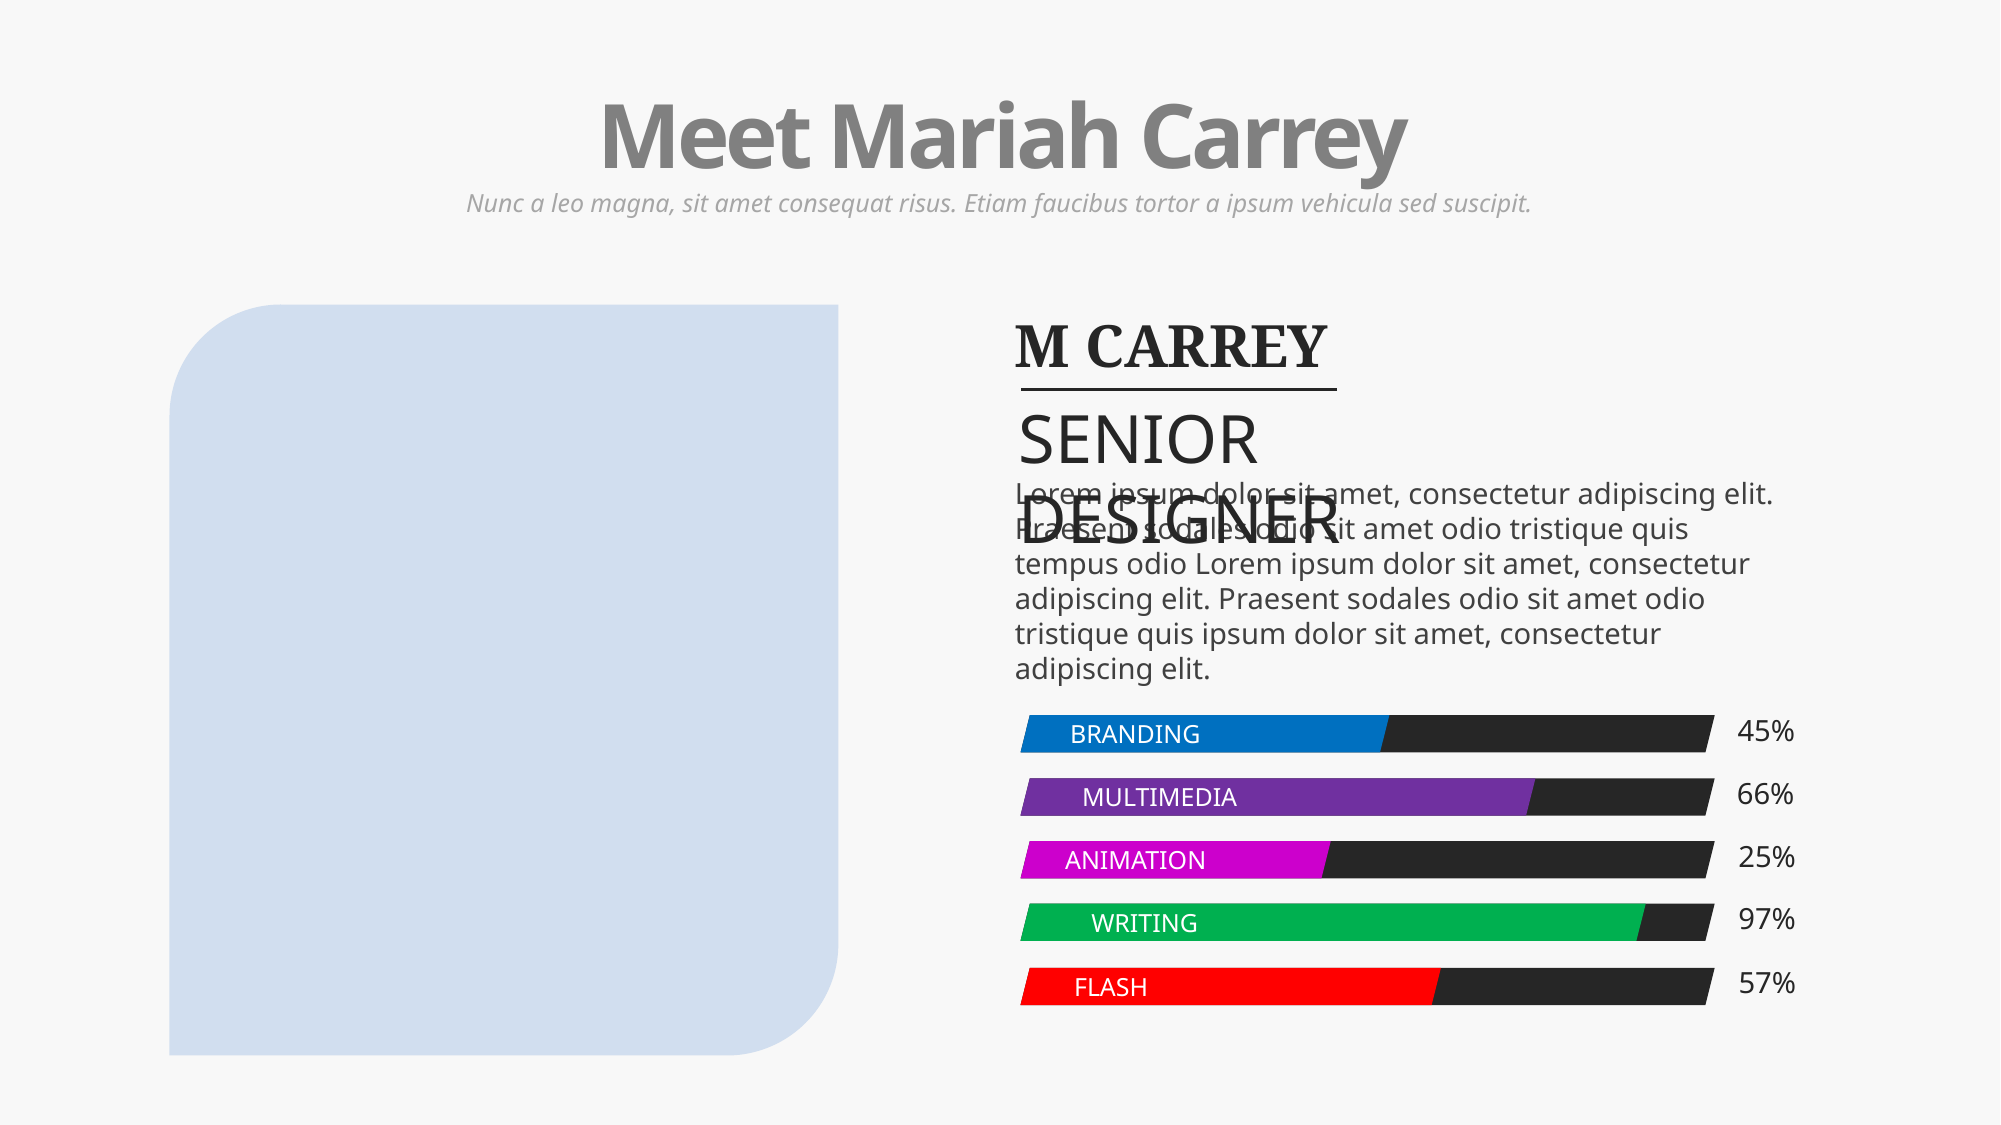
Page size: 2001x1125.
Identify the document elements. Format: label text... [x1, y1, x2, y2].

text_box Nunc a leo magna, sit amet consequat risus. Etiam faucibus tortor a ipsum vehicula sed suscipit. [123, 182, 1884, 223]
text_box SENIOR DESIGNER [1003, 389, 1424, 564]
text_box 25% [1723, 830, 1811, 881]
text_box [1528, 777, 1717, 817]
text_box MULTIMEDIA [1019, 777, 1537, 817]
text_box Meet Mariah Carrey [587, 74, 1420, 182]
text_box 45% [1722, 704, 1810, 755]
text_box [1323, 840, 1717, 880]
text_box [1381, 714, 1717, 754]
text_box 97% [1723, 893, 1811, 943]
text_box 57% [1723, 957, 1811, 1008]
text_box Lorem ipsum dolor sit amet, consectetur adipiscing elit. Praesent sodales odio sit amet odio tristique quis tempus odio Lorem ipsum dolor sit amet, consectetur adipiscing elit. Praesent sodales odio sit amet odio tristique quis ipsum dolor sit amet, consectetur adipiscing elit. [999, 467, 1815, 693]
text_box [169, 304, 839, 1056]
text_box 66% [1721, 767, 1810, 818]
text_box [1638, 902, 1717, 942]
text_box FLASH [1019, 966, 1443, 1007]
text_box [1433, 966, 1717, 1007]
text_box M CARREY [999, 302, 1791, 387]
text_box WRITING [1019, 902, 1648, 942]
text_box BRANDING [1019, 714, 1391, 754]
text_box ANIMATION [1019, 840, 1333, 880]
